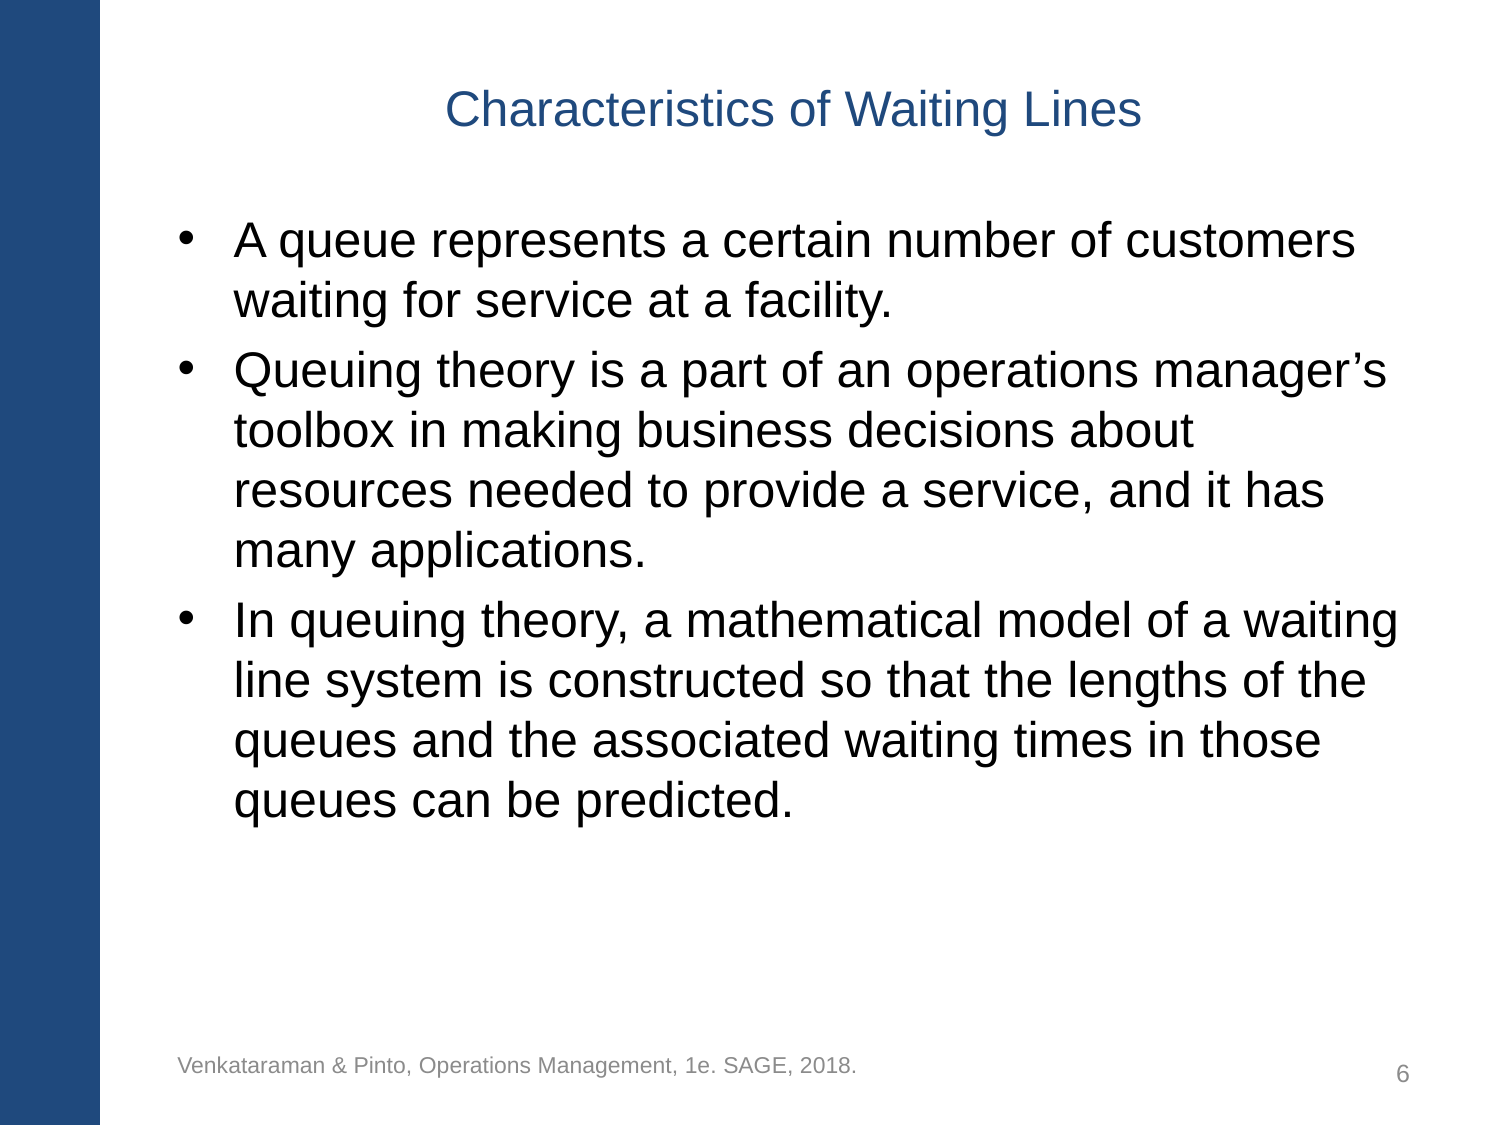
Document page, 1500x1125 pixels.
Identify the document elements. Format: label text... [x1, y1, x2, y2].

footer Venkataraman & Pinto, Operations Management, 1e. SAGE, 2018. [162, 1042, 1313, 1103]
title Characteristics of Waiting Lines [162, 12, 1425, 200]
slide_number 6 [1350, 1042, 1425, 1103]
list A queue represents a certain number of customers waiting for service at a facility. Queuing theory is a part of an operations manager’s toolbox in making business decisions about resources needed to provide a service, and it has many applications. In queuing theory, a mathematical model of a waiting line system is constructed so that the lengths of the queues and the associated waiting times in those queues can be predicted. [162, 200, 1425, 1025]
